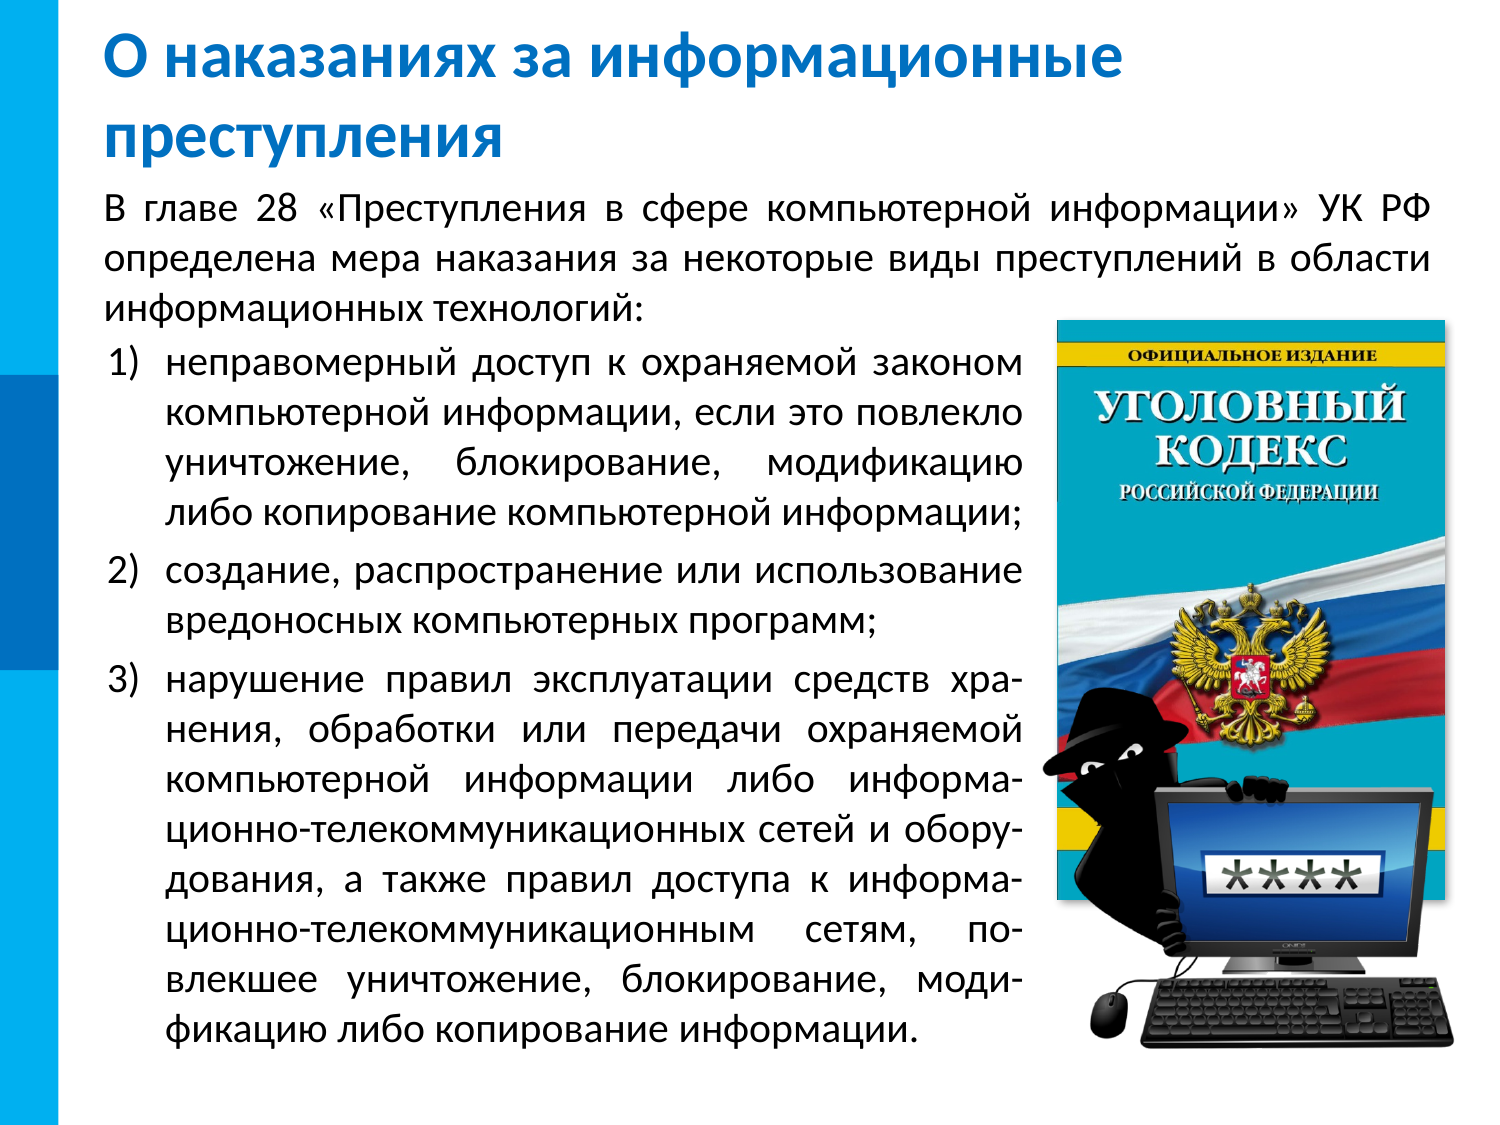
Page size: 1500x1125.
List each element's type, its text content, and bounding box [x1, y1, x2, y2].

picture [1038, 320, 1456, 1053]
text_box неправомерный доступ к охраняемой законом компьютерной информации, если это повлекло уничтожение, блокирование, модификацию либо копирование компьютерной информации; создание, распространение или использование вредоносных компьютерных программ; нарушение правил эксплуатации средств хра-нения, обработки или передачи охраняемой компьютерной информации либо информа-ционно-телекоммуникационных сетей и обору-дования, а также правил доступа к информа-ционно-телекоммуникационным сетям, по-влекшее уничтожение, блокирование, моди-фикацию либо копирование информации. [91, 326, 1039, 1125]
list В главе 28 «Преступления в сфере компьютерной информации» УК РФ определена мера наказания за некоторые виды преступлений в области информационных технологий: [88, 172, 1447, 350]
title О наказаниях за информационные преступления [88, 45, 1500, 138]
